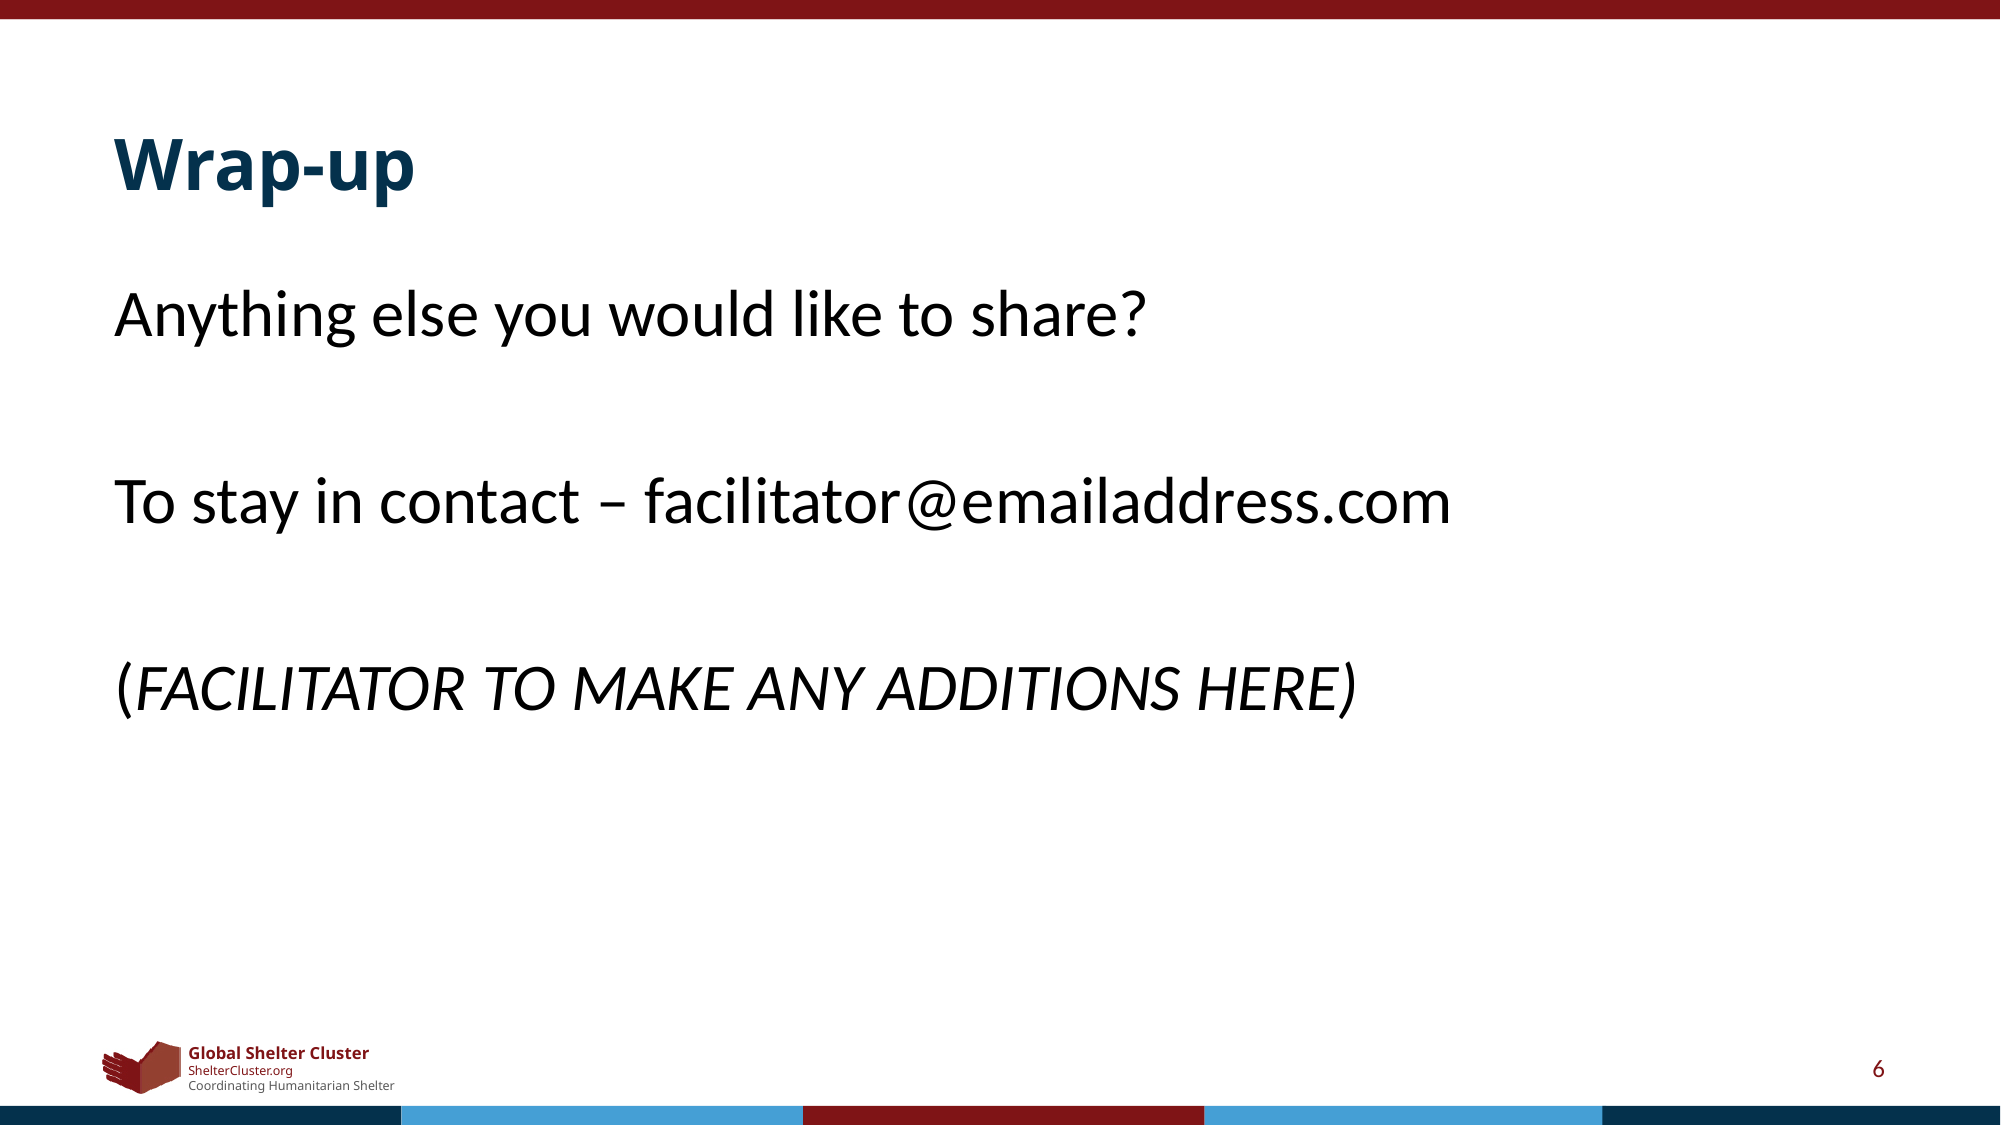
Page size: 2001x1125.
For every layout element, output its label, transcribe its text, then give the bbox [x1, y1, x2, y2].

picture [102, 1041, 181, 1094]
title Wrap-up [99, 111, 1863, 262]
list Anything else you would like to share? To stay in contact – facilitator@emailaddress.com (FACILITATOR TO MAKE ANY ADDITIONS HERE) [99, 262, 1900, 1005]
slide_number 6 [1433, 1037, 1900, 1098]
